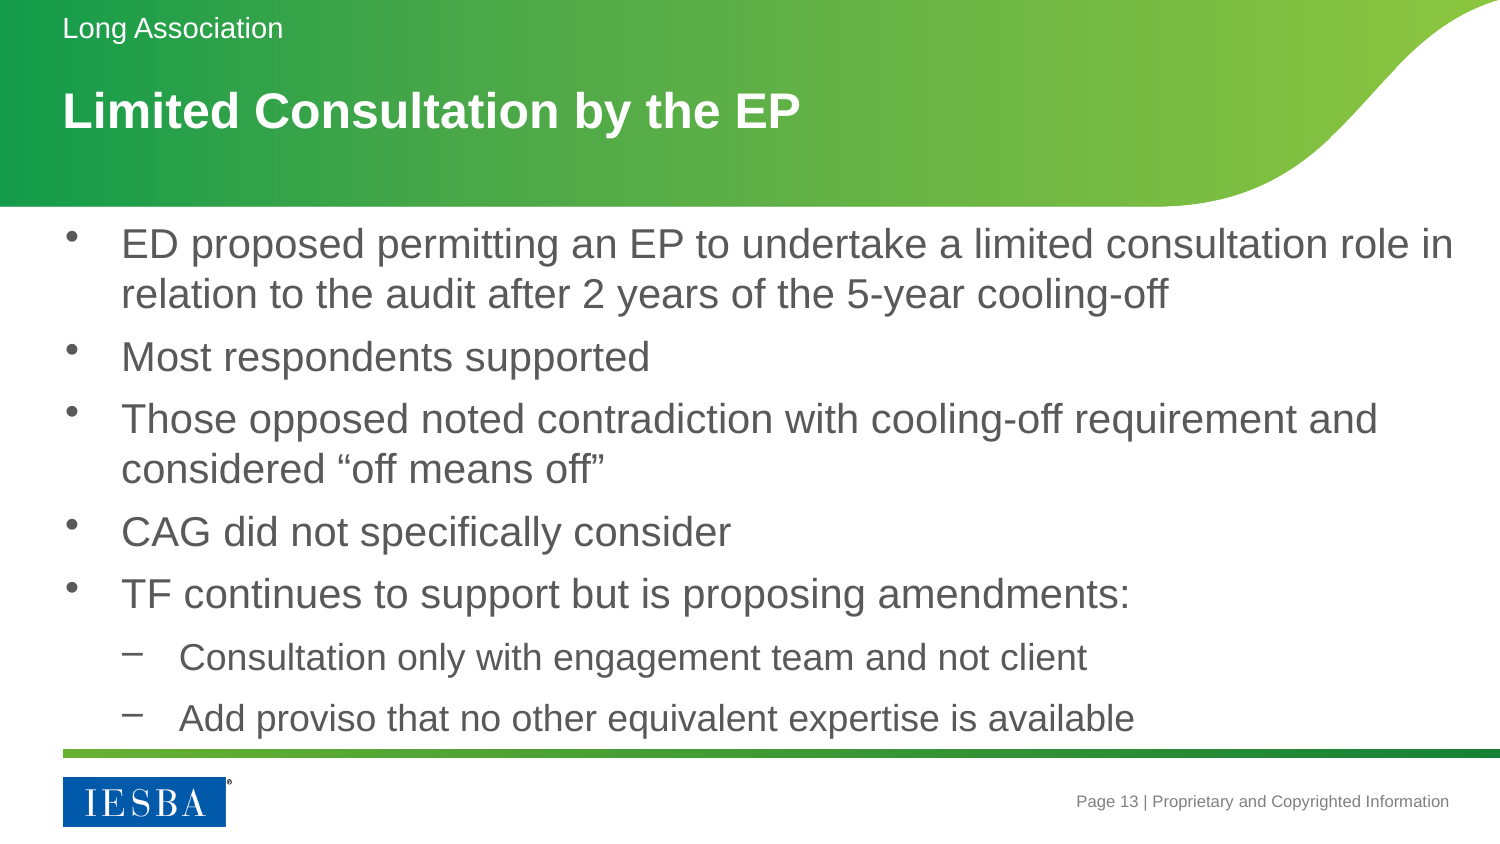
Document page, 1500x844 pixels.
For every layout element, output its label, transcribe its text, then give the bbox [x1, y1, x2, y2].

picture [0, 0, 1500, 207]
list ED proposed permitting an EP to undertake a limited consultation role in relation to the audit after 2 years of the 5-year cooling-off Most respondents supported Those opposed noted contradiction with cooling-off requirement and considered “off means off” CAG did not specifically consider TF continues to support but is proposing amendments: Consultation only with engagement team and not client Add proviso that no other equivalent expertise is available [50, 209, 1475, 735]
subtitle Long Association [62, 9, 500, 38]
picture [63, 777, 232, 827]
title Limited Consultation by the EP [62, 75, 1300, 142]
